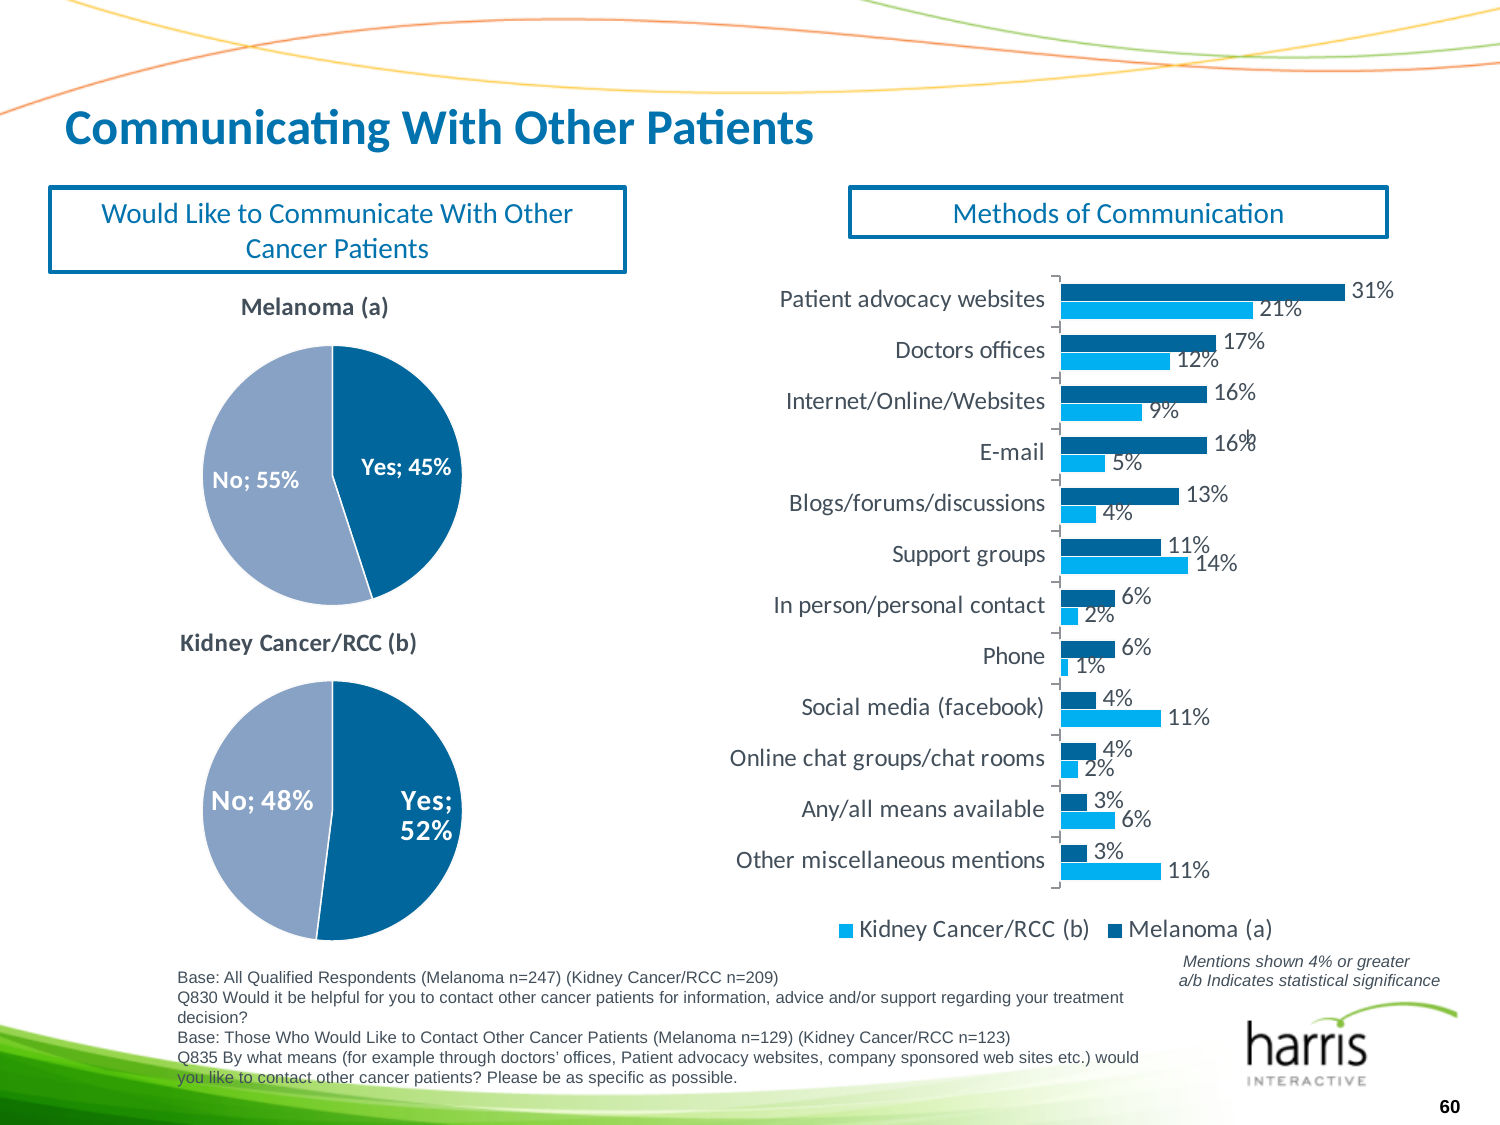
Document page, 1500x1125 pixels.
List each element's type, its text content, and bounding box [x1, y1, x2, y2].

text_box 60 [1400, 1087, 1500, 1125]
text_box a/b Indicates statistical significance [1164, 962, 1456, 998]
text_box Would Like to Communicate With Other Cancer Patients [48, 185, 627, 274]
text_box Mentions shown 4% or greater [1168, 957, 1426, 979]
chart [687, 249, 1426, 951]
chart [96, 624, 560, 951]
title Communicating With Other Patients [49, 87, 1451, 176]
text_box Methods of Communication [848, 185, 1389, 239]
chart [96, 289, 560, 615]
text_box Base: All Qualified Respondents (Melanoma n=247) (Kidney Cancer/RCC n=209) Q830 Would it be helpful for you to contact other cancer patients for information, advice and/or support regarding your treatment decision? Base: Those Who Would Like to Contact Other Cancer Patients (Melanoma n=129) (Kidney Cancer/RCC n=123) Q835 By what means (for example through doctors’ offices, Patient advocacy websites, company sponsored web sites etc.) would you like to contact other cancer patients? Please be as specific as possible. [162, 959, 1175, 1094]
picture [0, 0, 1500, 1125]
